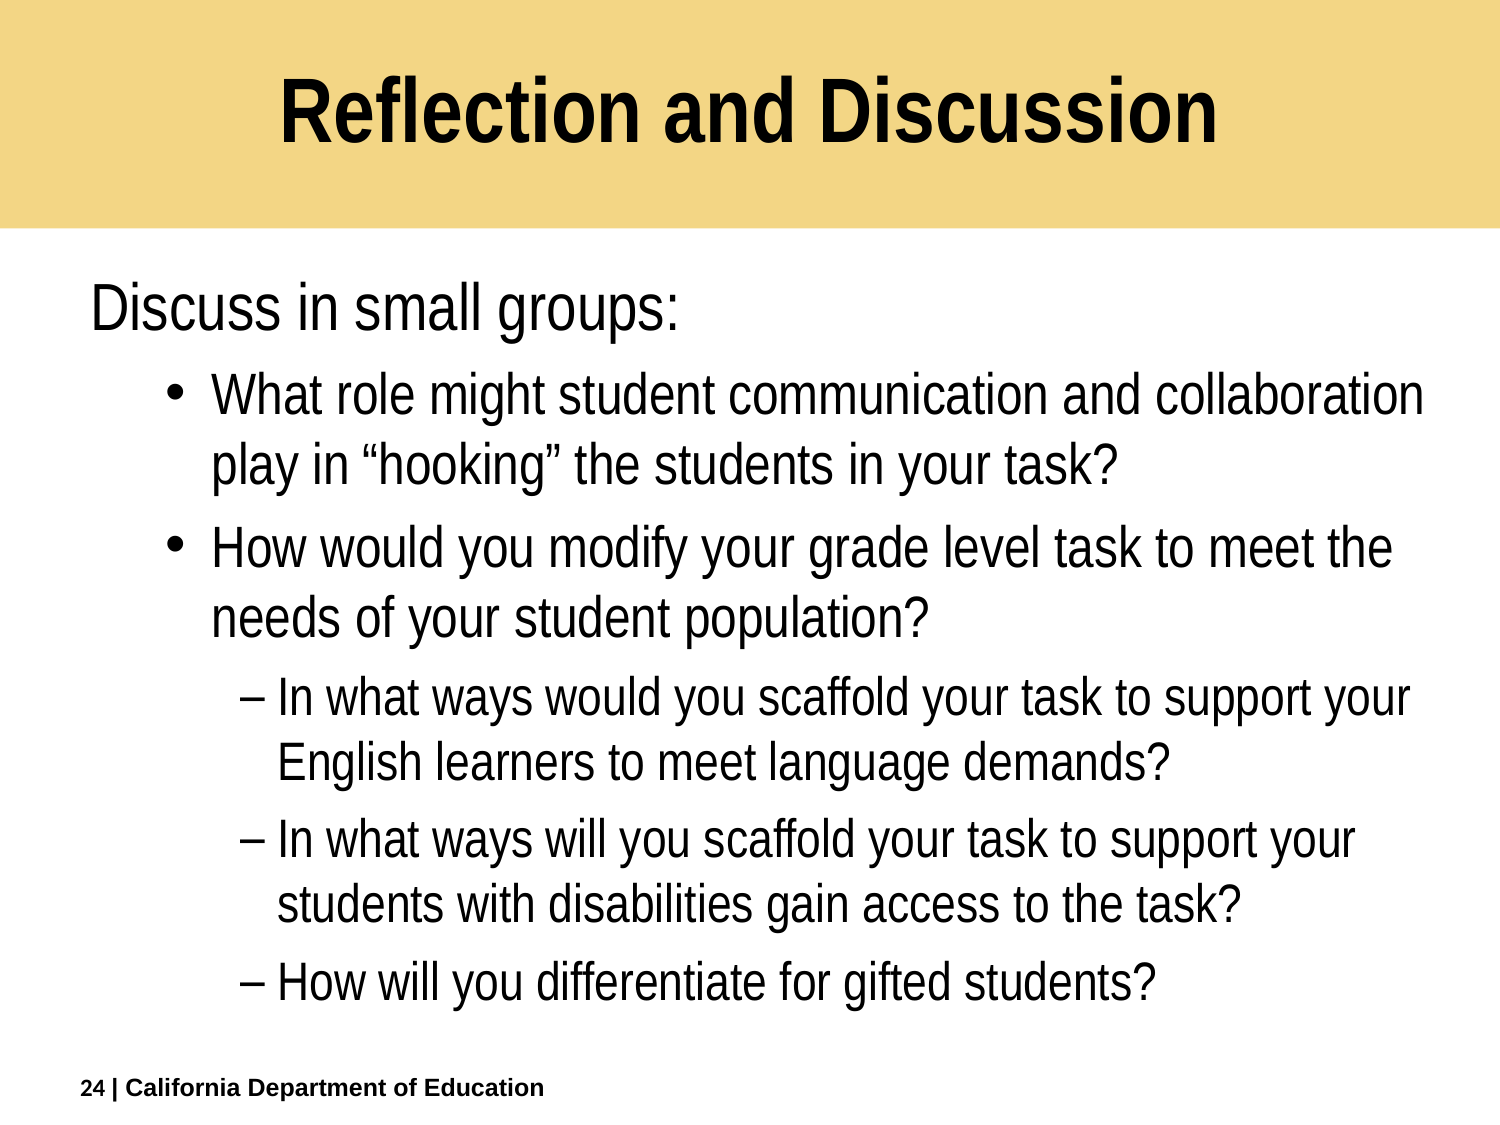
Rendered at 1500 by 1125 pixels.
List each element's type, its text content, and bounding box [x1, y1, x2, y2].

title Reflection and Discussion [74, 11, 1426, 200]
slide_number 24 [55, 1064, 121, 1124]
list Discuss in small groups: What role might student communication and collaboration play in “hooking” the students in your task? How would you modify your grade level task to meet the needs of your student population? In what ways would you scaffold your task to support your English learners to meet language demands? In what ways will you scaffold your task to support your students with disabilities gain access to the task? How will you differentiate for gifted students? [74, 255, 1457, 1065]
footer | California Department of Education [121, 1065, 699, 1124]
